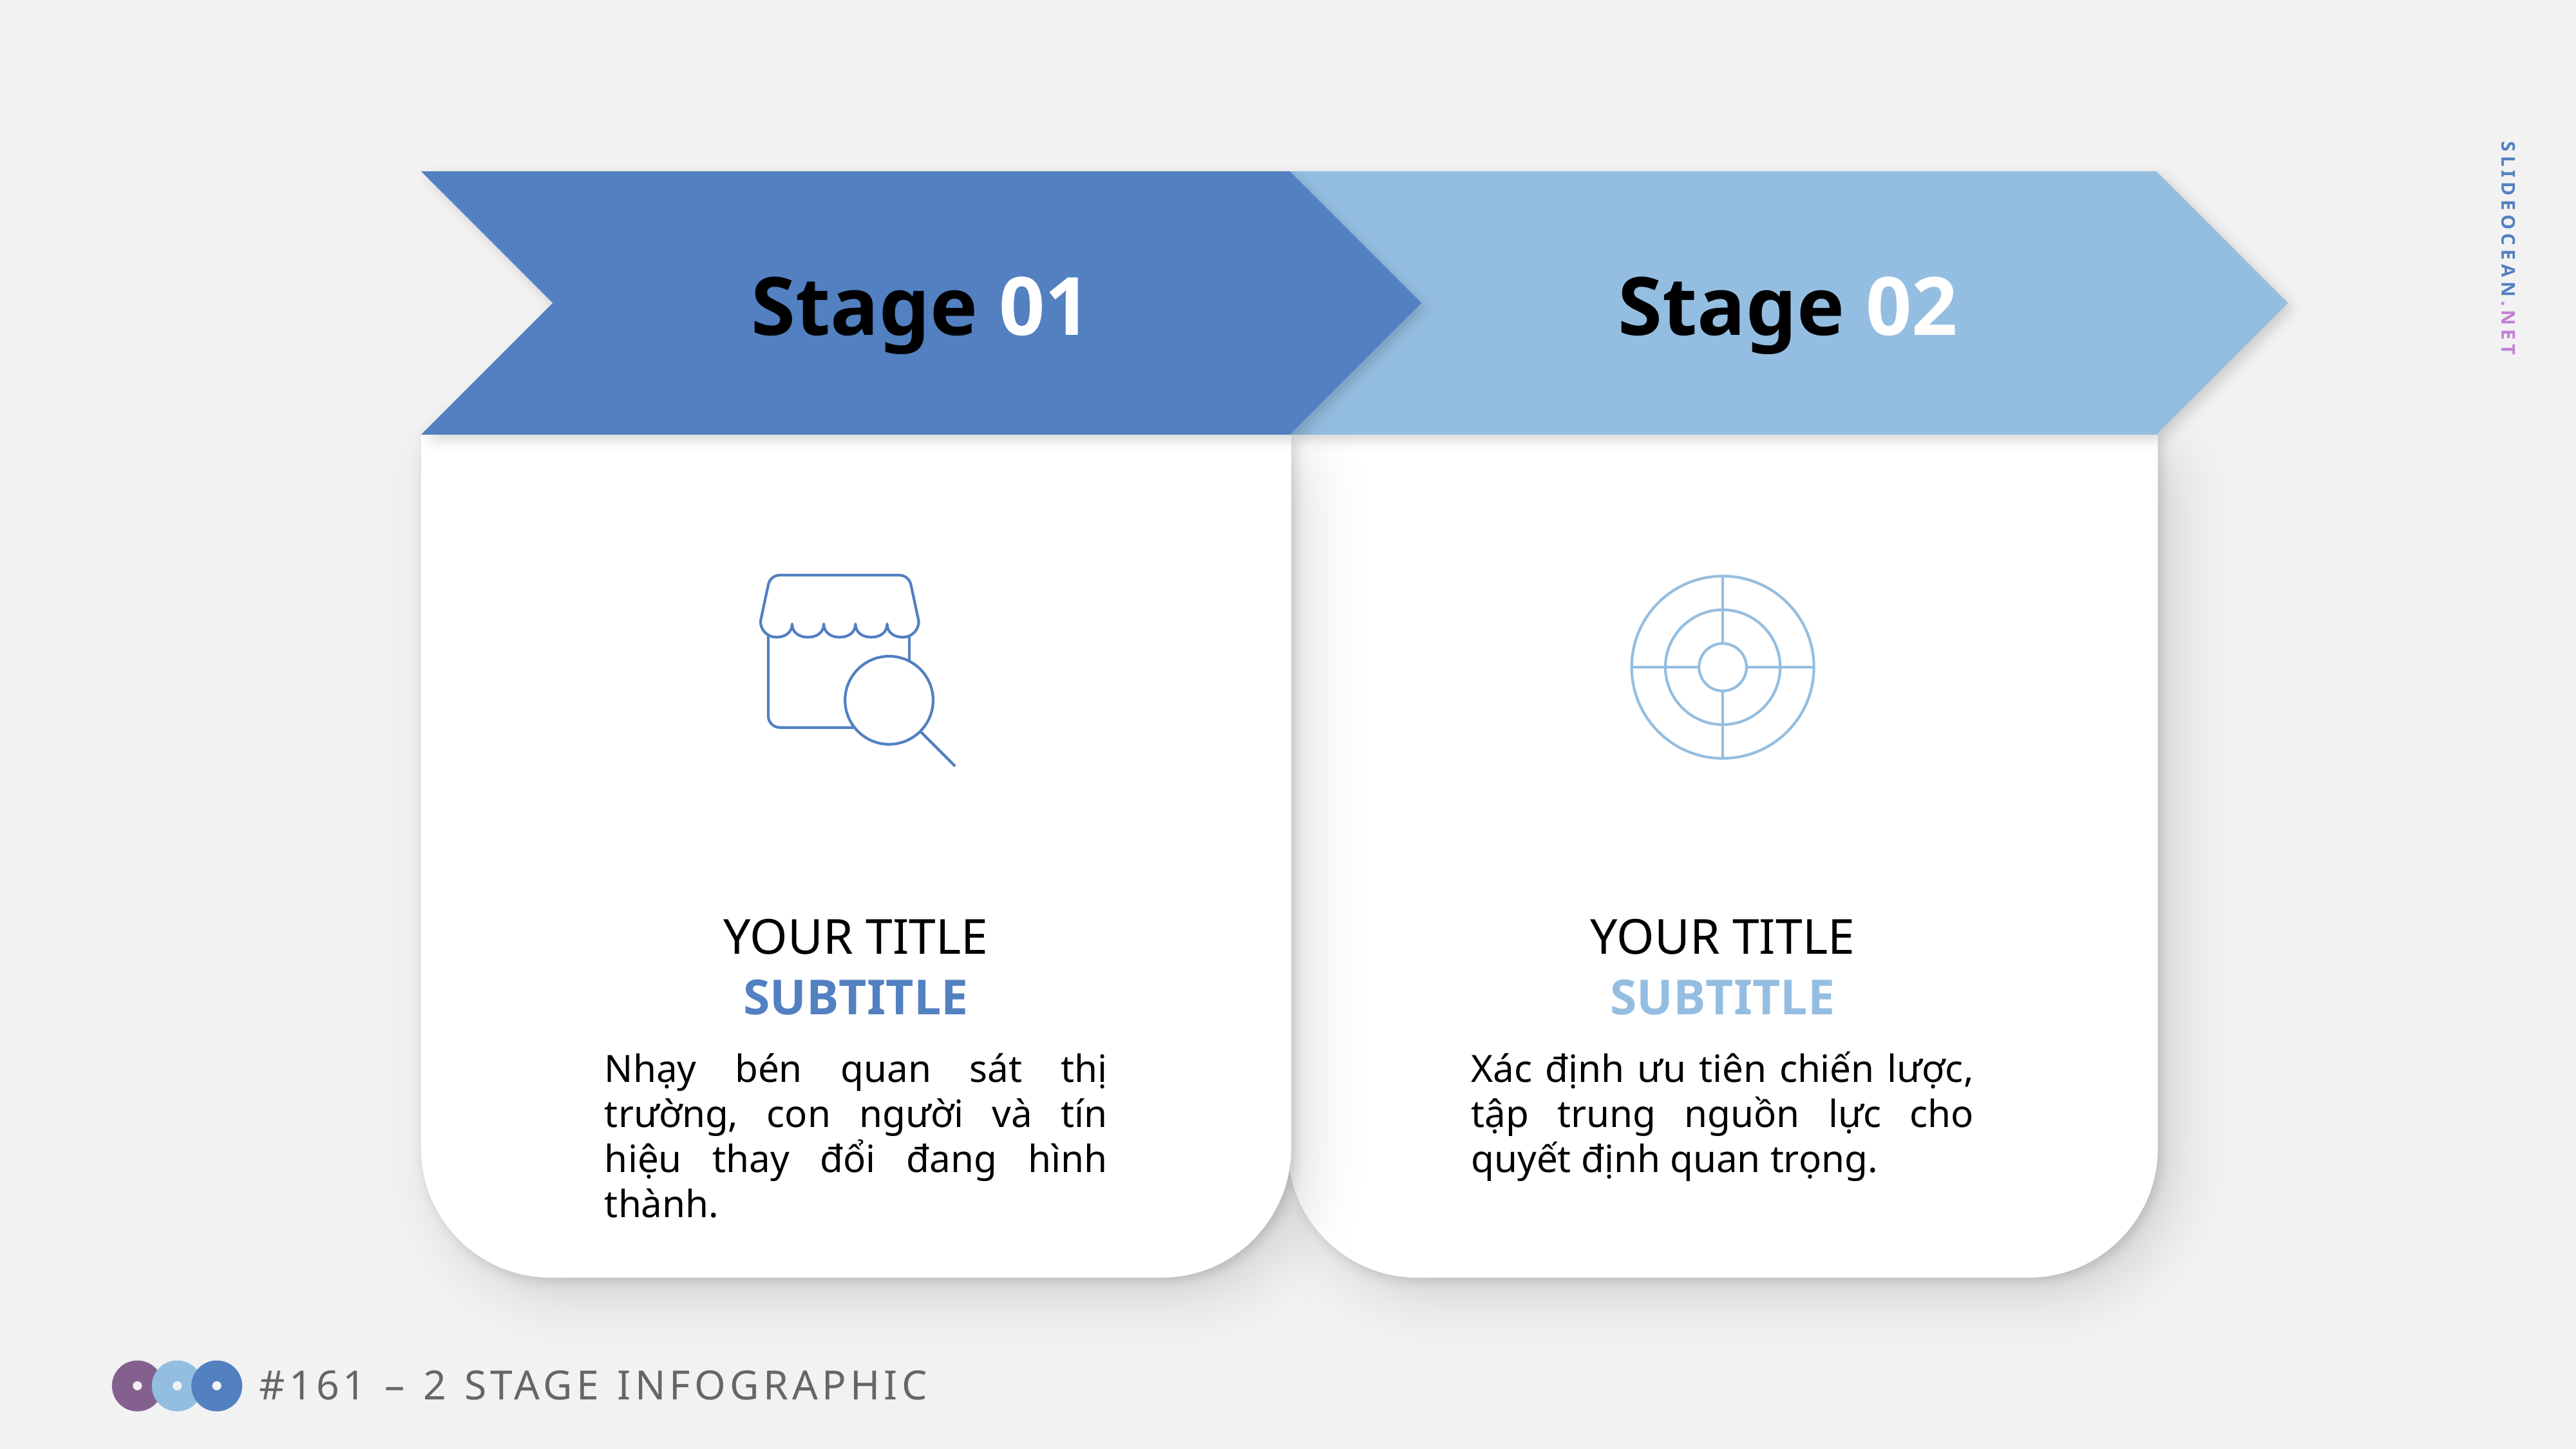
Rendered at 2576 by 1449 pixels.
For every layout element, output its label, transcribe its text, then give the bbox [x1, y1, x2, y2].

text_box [421, 434, 1292, 1278]
text_box Stage 02 [1295, 170, 2290, 434]
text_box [1397, 902, 2049, 1187]
text_box #161 – 2 STAGE INFOGRAPHIC [259, 1359, 1204, 1408]
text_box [531, 902, 1182, 1178]
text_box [1292, 434, 2159, 1278]
text_box Stage 01 [419, 170, 1423, 436]
